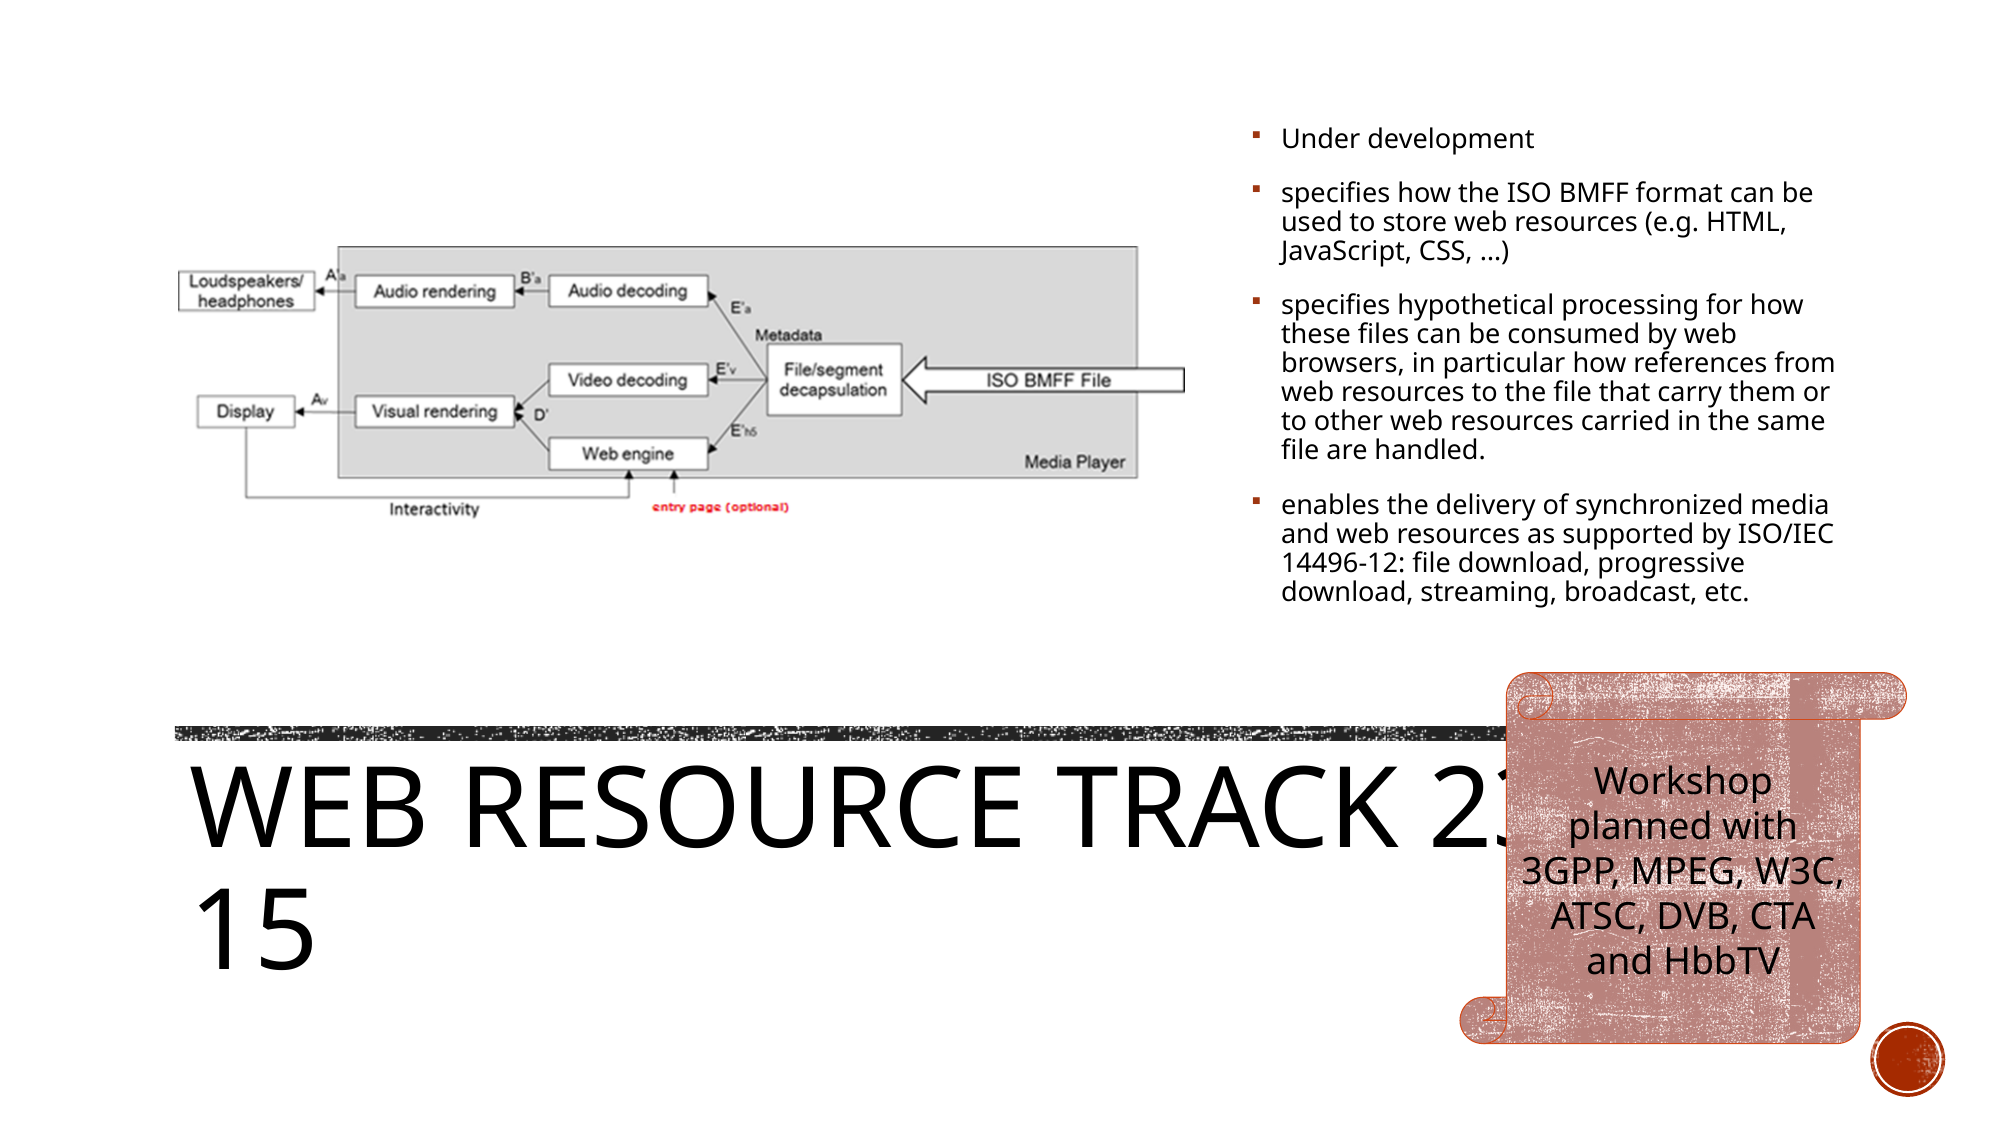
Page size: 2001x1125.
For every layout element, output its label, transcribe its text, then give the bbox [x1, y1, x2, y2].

title Web resource Track 23001-15 [174, 741, 1505, 1005]
list Under development specifies how the ISO BMFF format can be used to store web resources (e.g. HTML, JavaScript, CSS, …) specifies hypothetical processing for how these files can be consumed by web browsers, in particular how references from web resources to the file that carry them or to other web resources carried in the same file are handled. enables the delivery of synchronized media and web resources as supported by ISO/IEC 14496-12: file download, progressive download, streaming, broadcast, etc. [1236, 117, 1856, 673]
picture [178, 246, 1185, 532]
text_box [174, 726, 1505, 741]
text_box Workshop planned with 3GPP, MPEG, W3C, ATSC, DVB, CTA and HbbTV [1459, 672, 1908, 1045]
